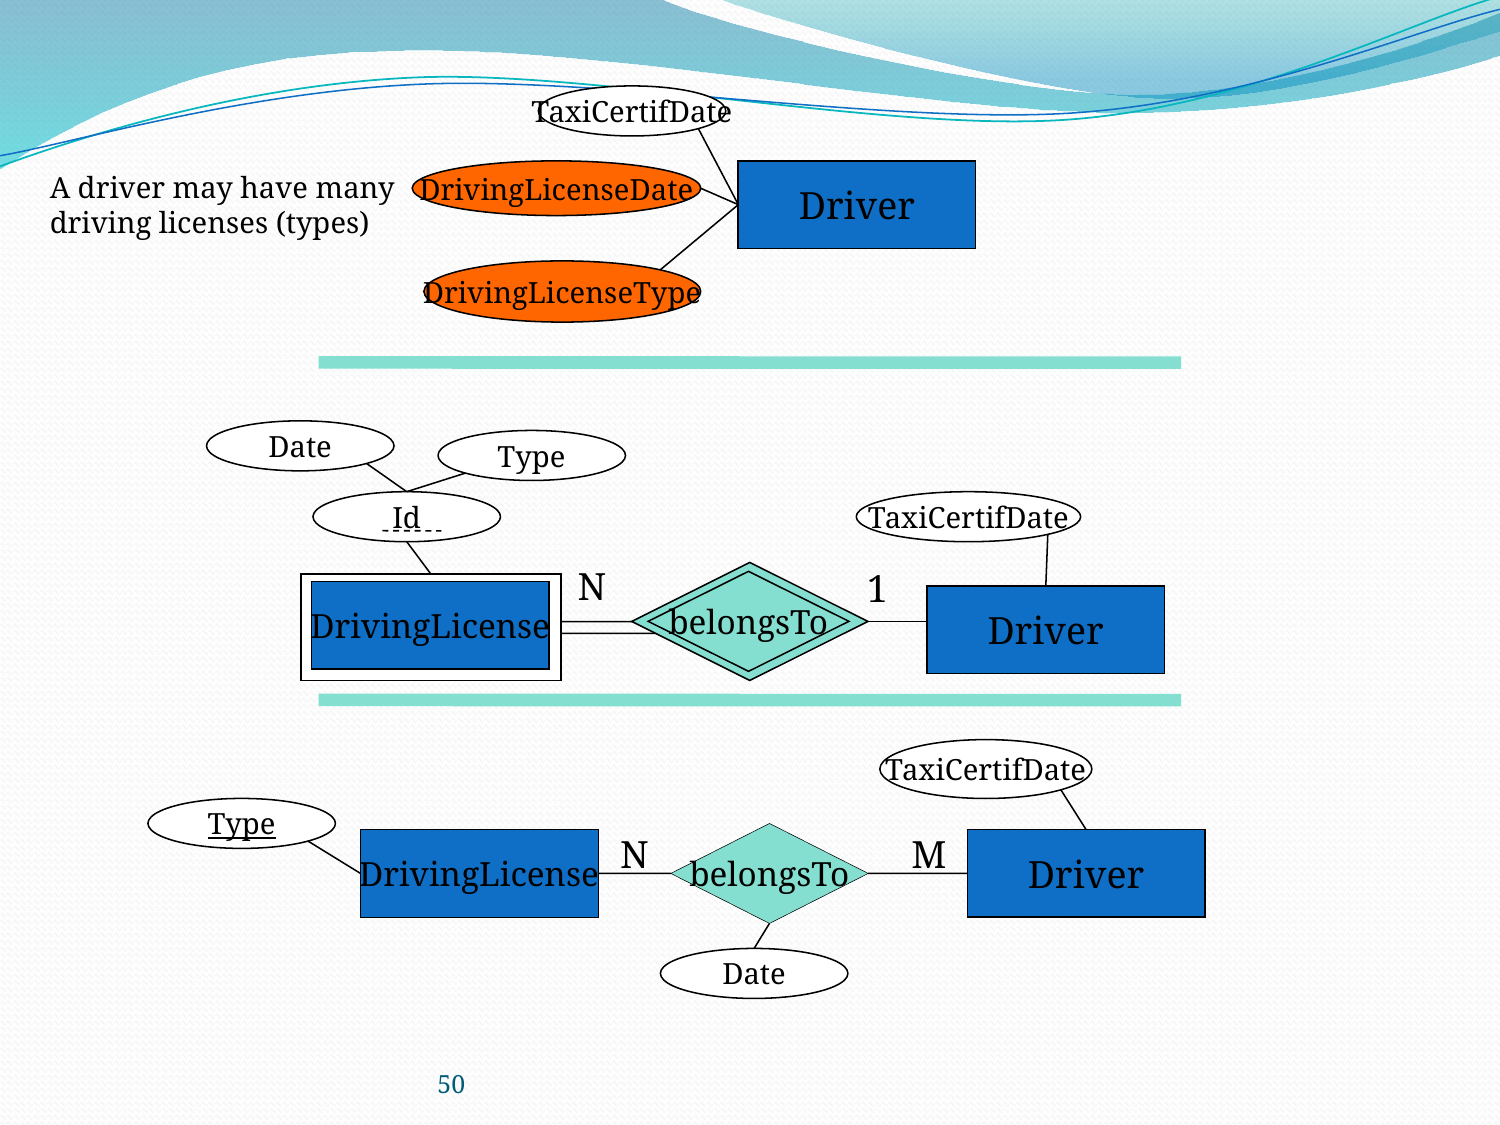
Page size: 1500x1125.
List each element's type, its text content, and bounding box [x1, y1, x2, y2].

text_box Driver [967, 829, 1205, 918]
text_box Driver [927, 586, 1165, 674]
text_box N [562, 555, 621, 616]
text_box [753, 923, 770, 949]
text_box M [896, 823, 962, 873]
text_box Type [438, 430, 626, 481]
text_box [698, 128, 739, 191]
text_box TaxiCertifDate [538, 85, 726, 136]
text_box DrivingLicense [311, 581, 550, 670]
text_box TaxiCertifDate [856, 491, 1081, 542]
text_box DrivingLicenseType [423, 260, 701, 323]
text_box N [605, 823, 664, 873]
text_box Type [147, 798, 336, 849]
text_box A driver may have many driving licenses (types) [34, 162, 417, 248]
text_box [1045, 534, 1049, 587]
text_box belongsTo [648, 571, 849, 672]
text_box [406, 541, 432, 575]
text_box M [896, 874, 962, 884]
text_box DrivingLicense [360, 829, 598, 918]
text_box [700, 187, 739, 204]
text_box Körkort [301, 574, 561, 681]
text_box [366, 463, 407, 492]
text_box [1060, 789, 1087, 830]
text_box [406, 472, 466, 492]
text_box TaxiCertifDate [879, 739, 1092, 799]
text_box N [605, 880, 664, 884]
text_box Driver [744, 160, 976, 249]
footer 50 [437, 1042, 988, 1103]
text_box 1 [852, 557, 903, 618]
text_box Date [660, 948, 848, 999]
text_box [307, 840, 361, 874]
text_box DrivingLicenseDate [412, 160, 692, 216]
text_box Id [312, 494, 501, 542]
text_box belongsTo [671, 823, 868, 923]
text_box belongsTo [631, 562, 868, 681]
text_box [659, 204, 739, 270]
text_box N [605, 874, 664, 878]
text_box Date [206, 420, 395, 471]
